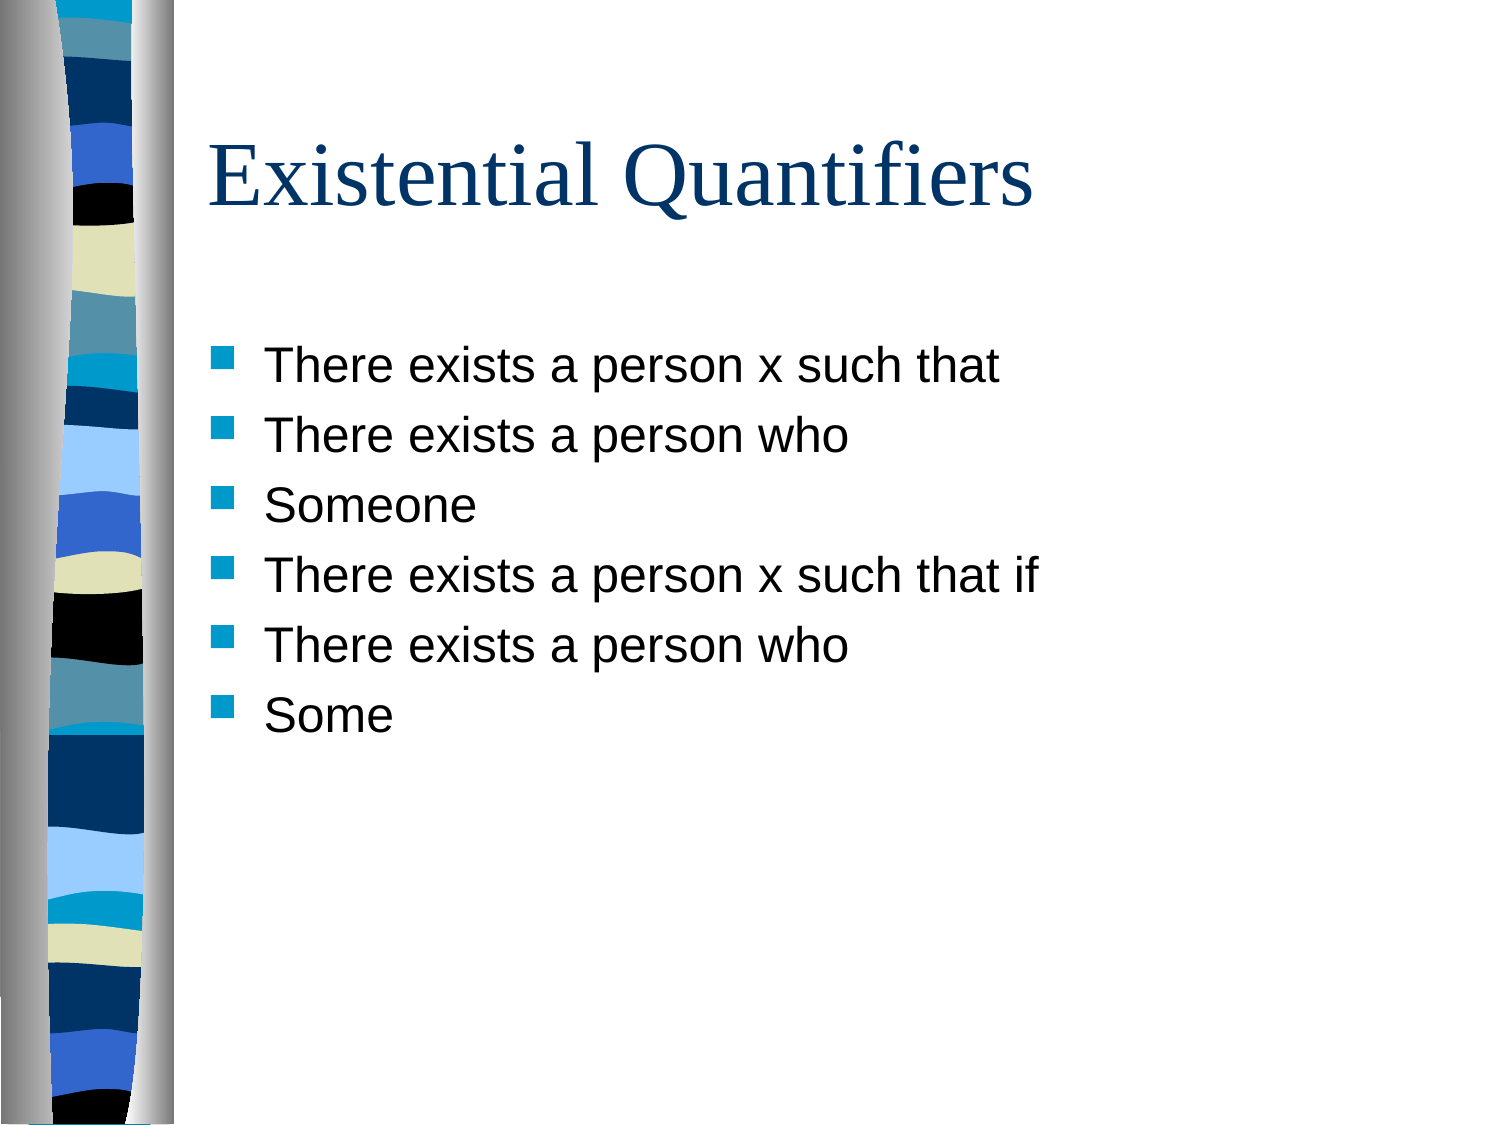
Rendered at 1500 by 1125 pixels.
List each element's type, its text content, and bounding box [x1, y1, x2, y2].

title Existential Quantifiers [192, 74, 1468, 263]
list There exists a person x such that There exists a person who Someone There exists a person x such that if There exists a person who Some [192, 324, 1468, 1001]
